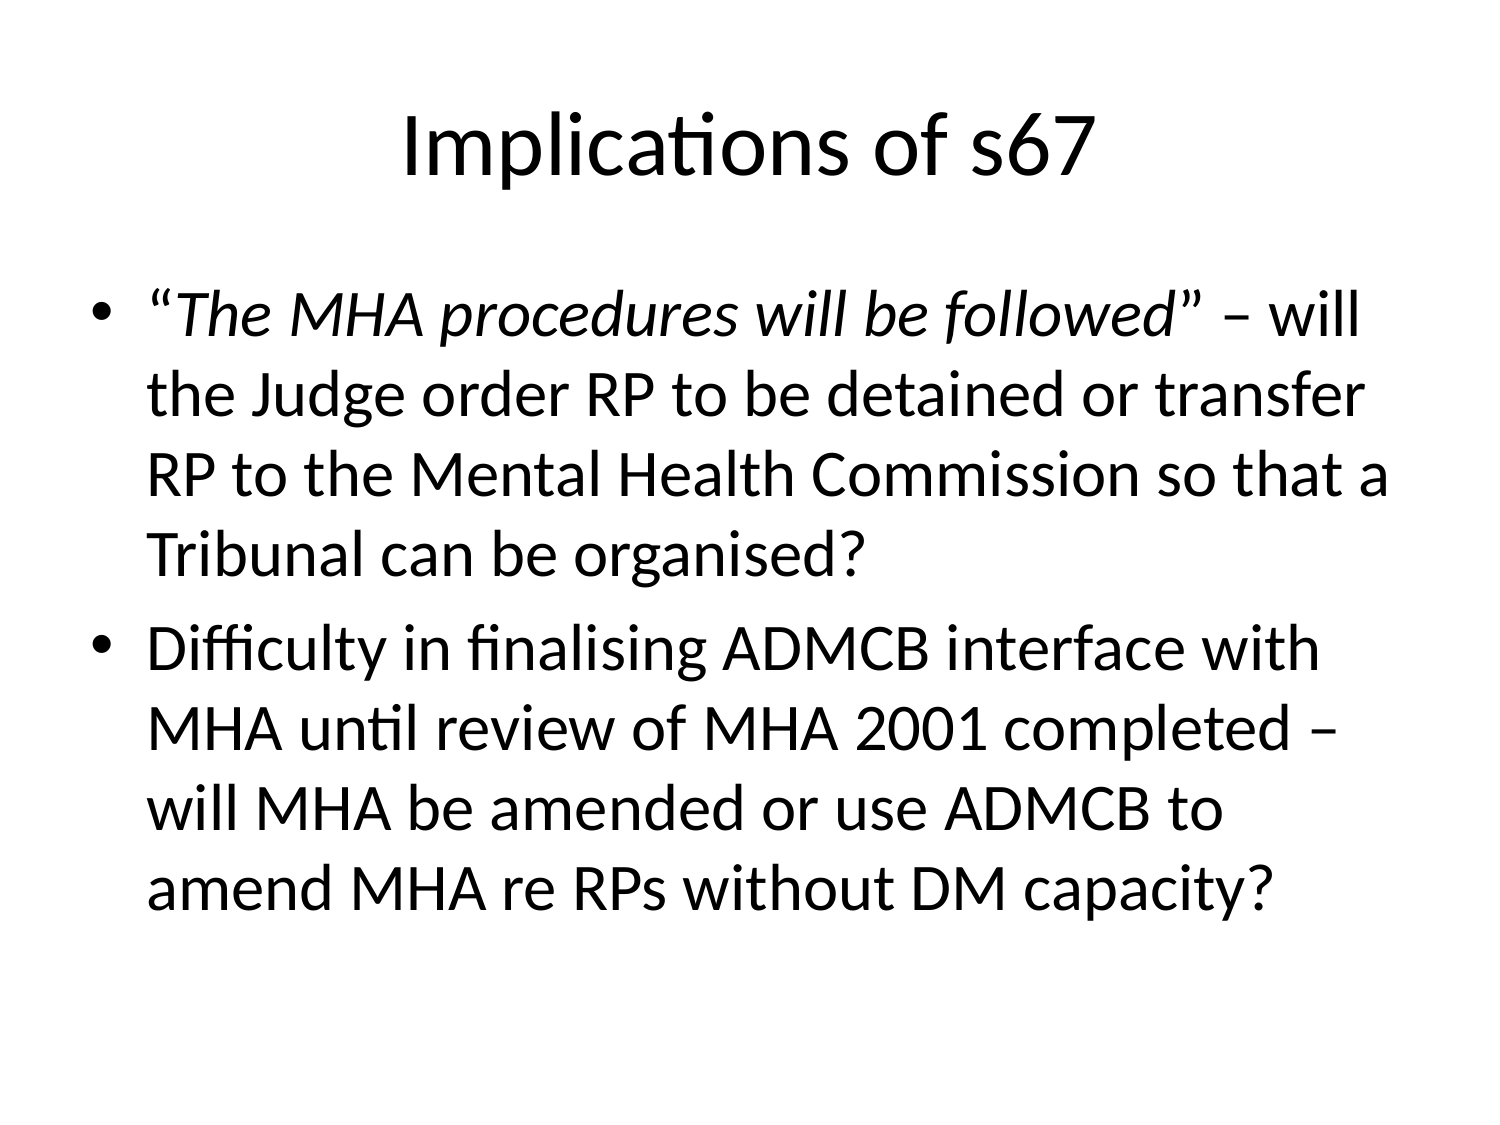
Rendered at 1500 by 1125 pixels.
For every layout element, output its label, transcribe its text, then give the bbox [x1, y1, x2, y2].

list “The MHA procedures will be followed” – will the Judge order RP to be detained or transfer RP to the Mental Health Commission so that a Tribunal can be organised? Difficulty in finalising ADMCB interface with MHA until review of MHA 2001 completed – will MHA be amended or use ADMCB to amend MHA re RPs without DM capacity? [75, 262, 1425, 1005]
title Implications of s67 [75, 45, 1425, 233]
